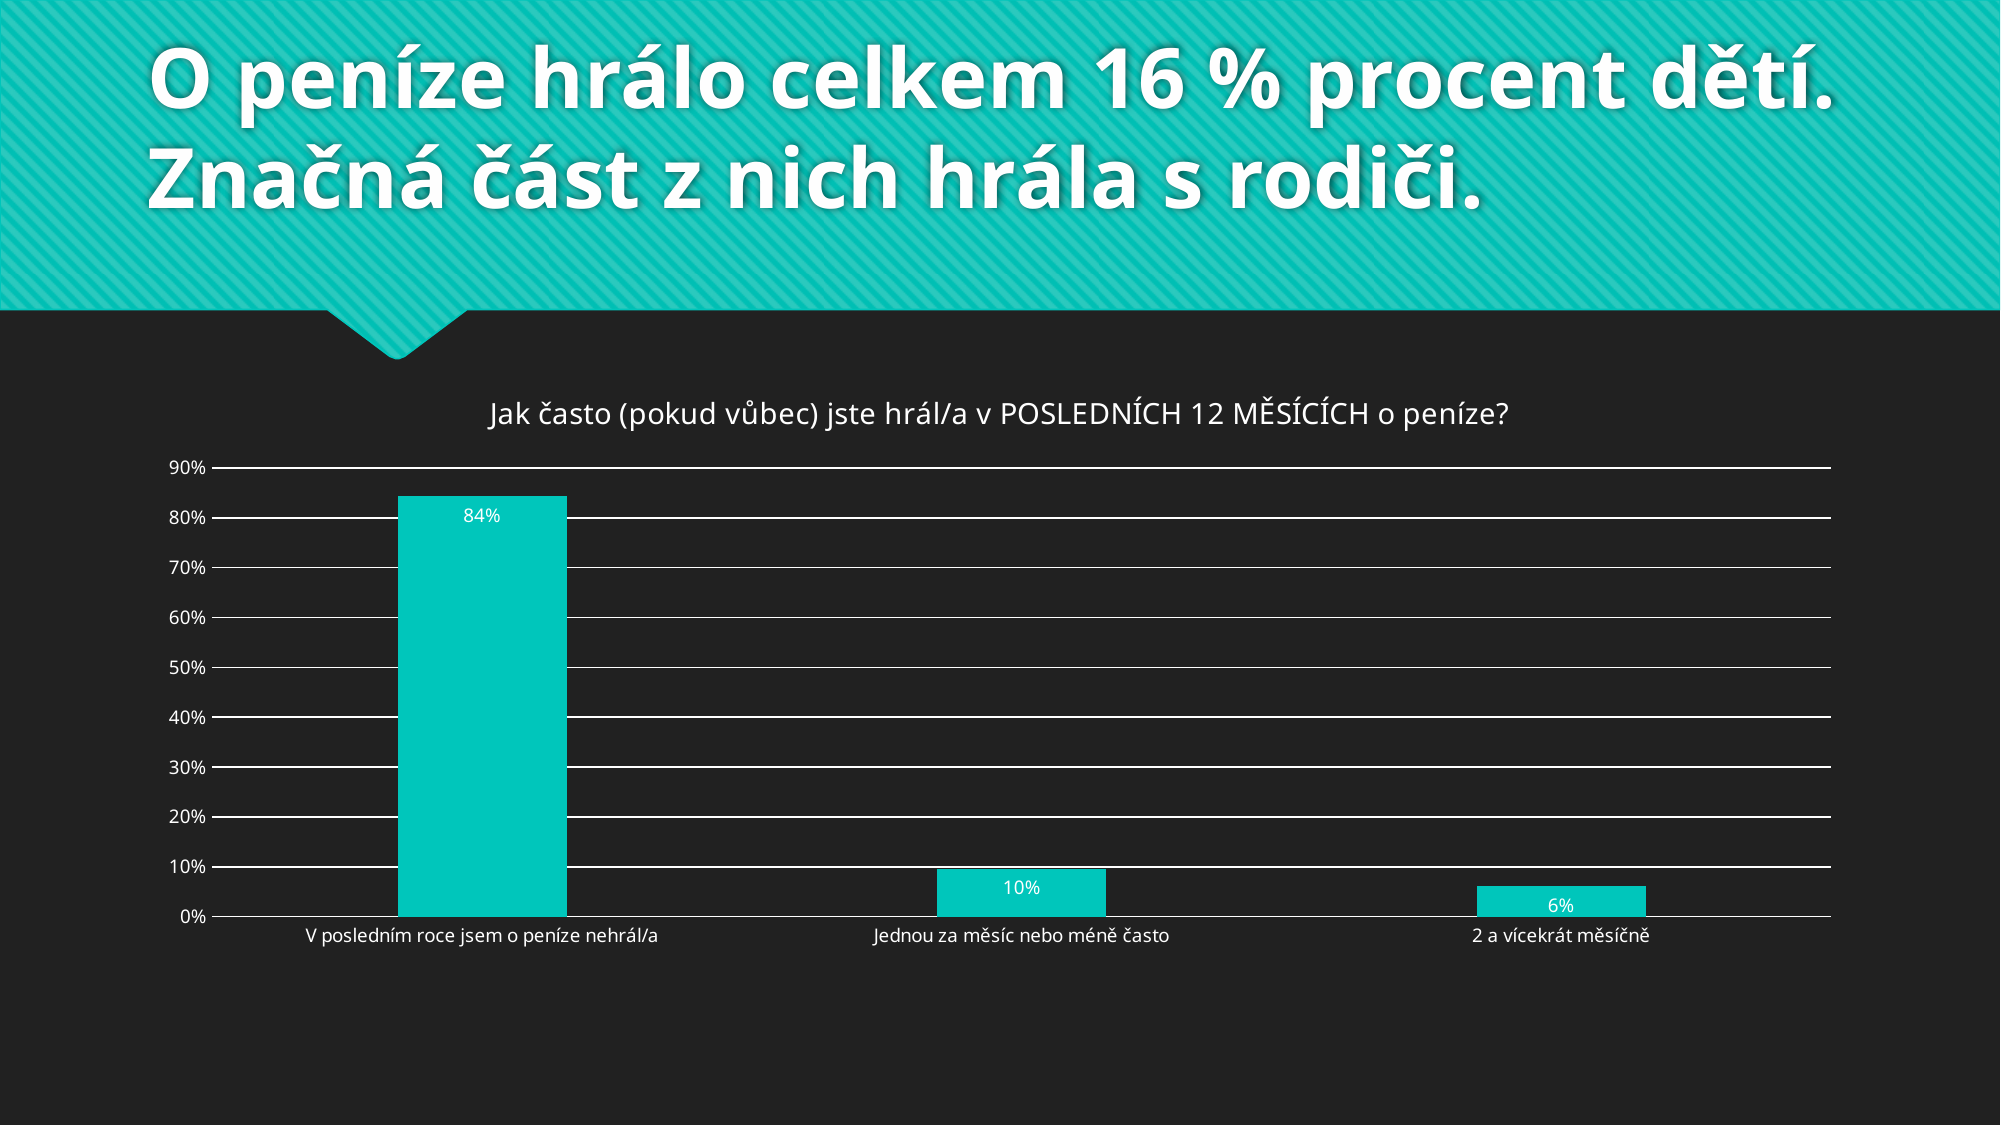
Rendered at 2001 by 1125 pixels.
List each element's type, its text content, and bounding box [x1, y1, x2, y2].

chart [134, 364, 1866, 962]
title O peníze hrálo celkem 16 % procent dětí. Značná část z nich hrála s rodiči. [132, 73, 1868, 233]
